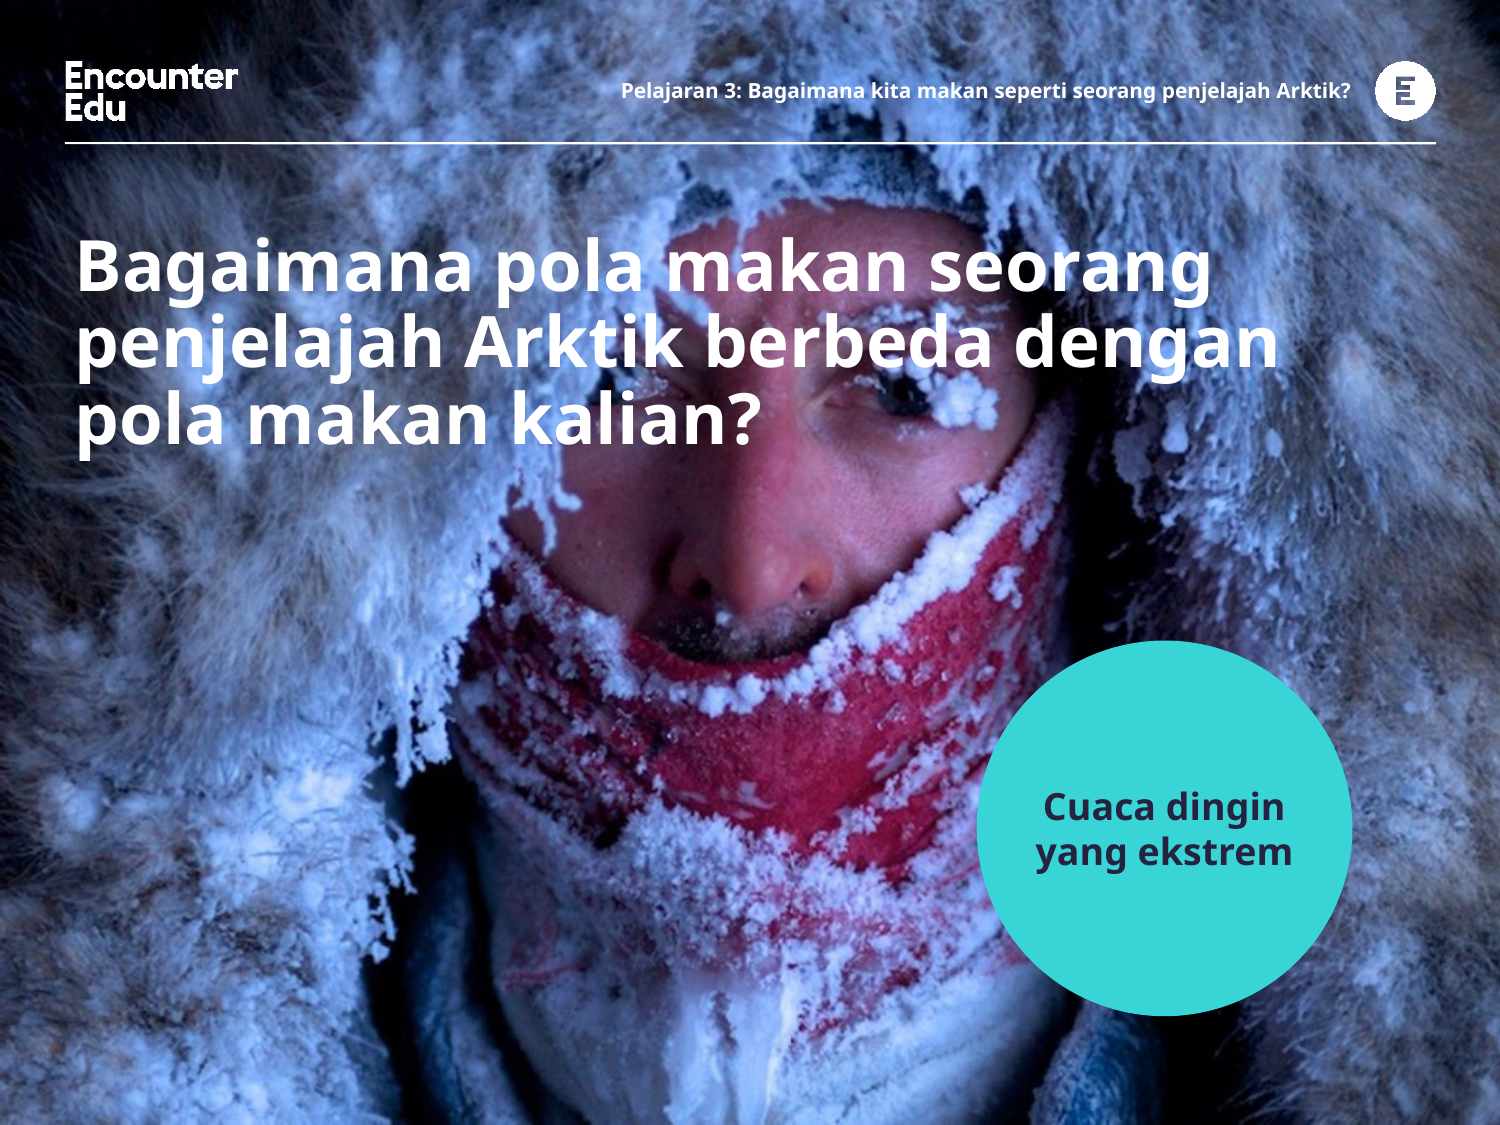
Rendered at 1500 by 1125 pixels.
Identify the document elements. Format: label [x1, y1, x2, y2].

text_box [976, 640, 1353, 1017]
picture [0, 0, 1500, 1125]
